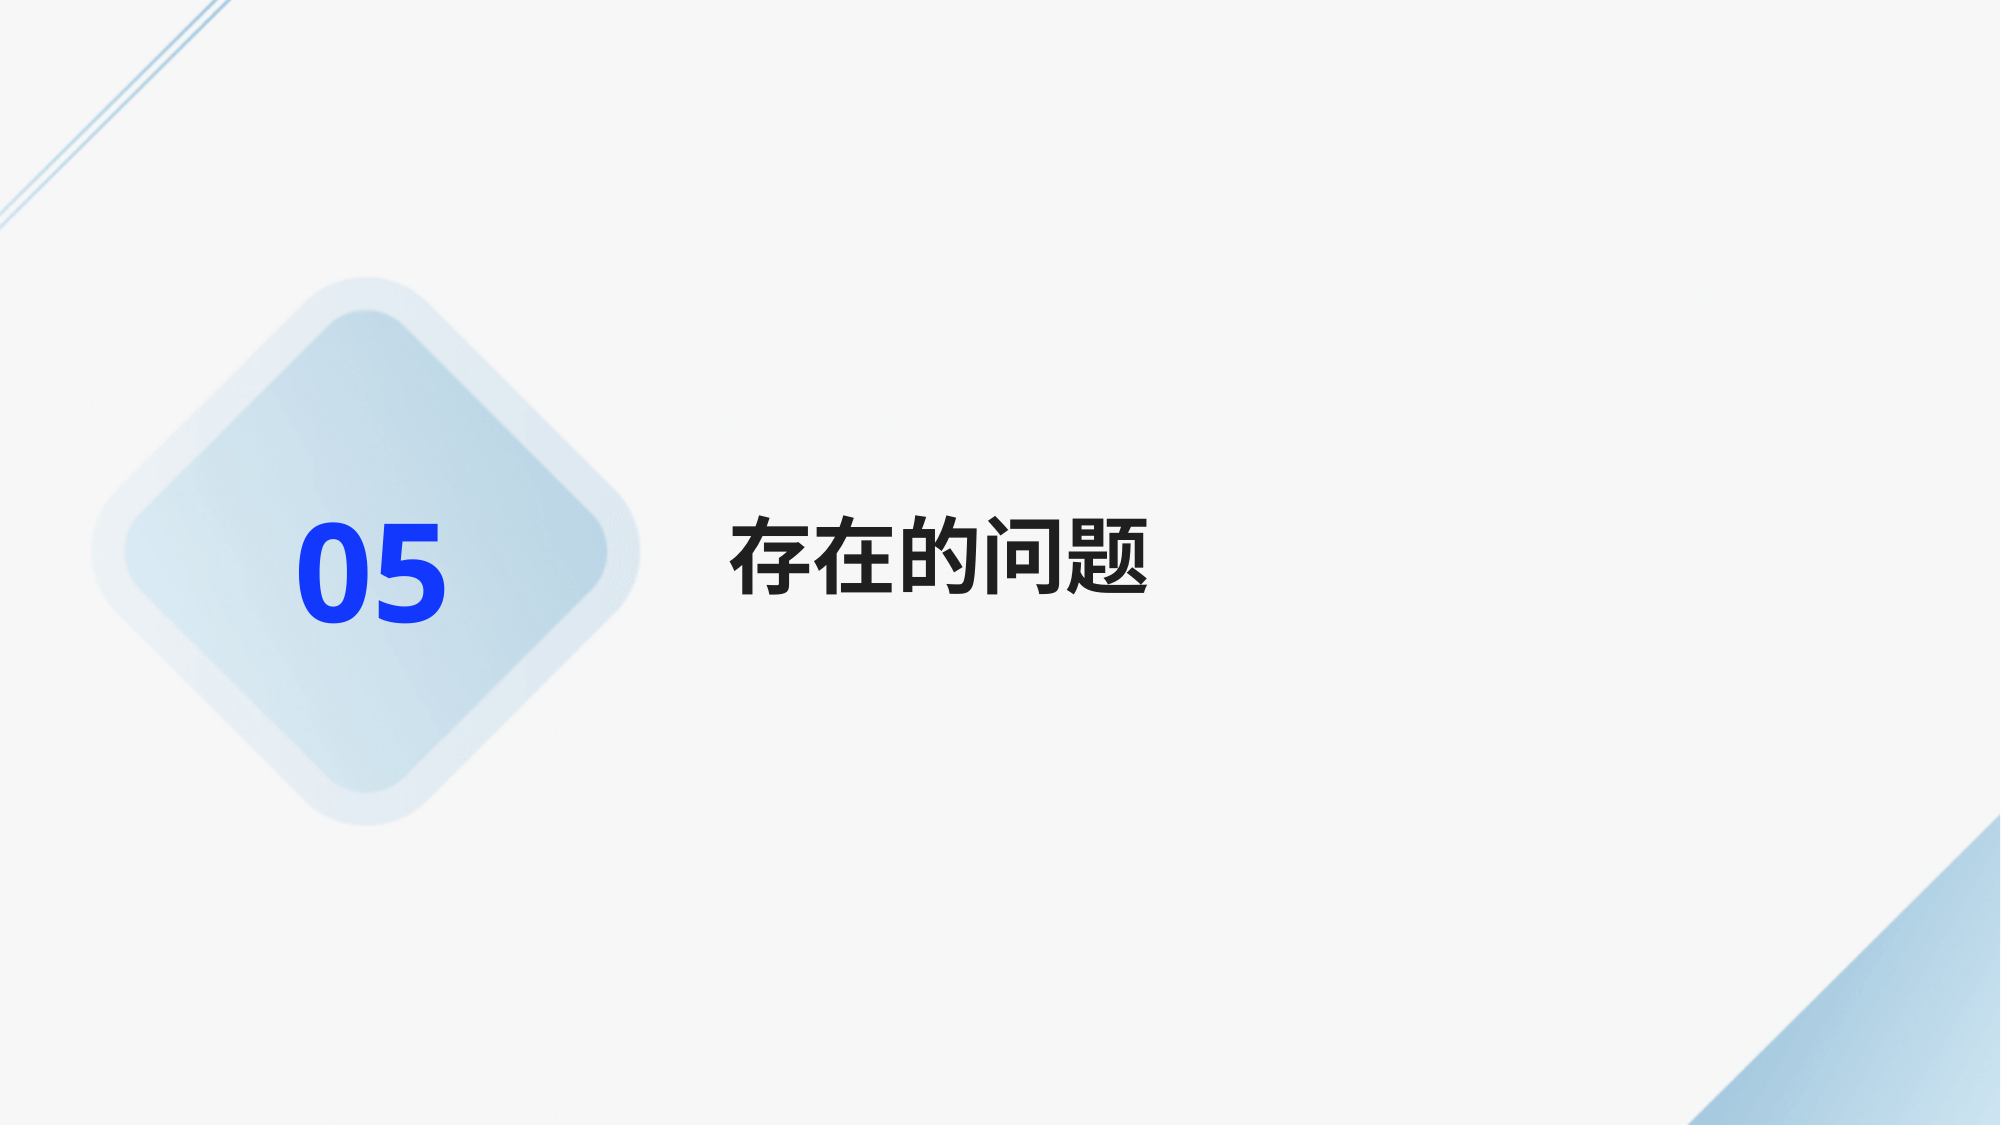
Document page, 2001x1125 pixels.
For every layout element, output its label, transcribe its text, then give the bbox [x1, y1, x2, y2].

picture [0, 0, 2001, 1125]
text_box 05 [205, 442, 541, 660]
text_box 存在的问题 [709, 395, 1860, 691]
